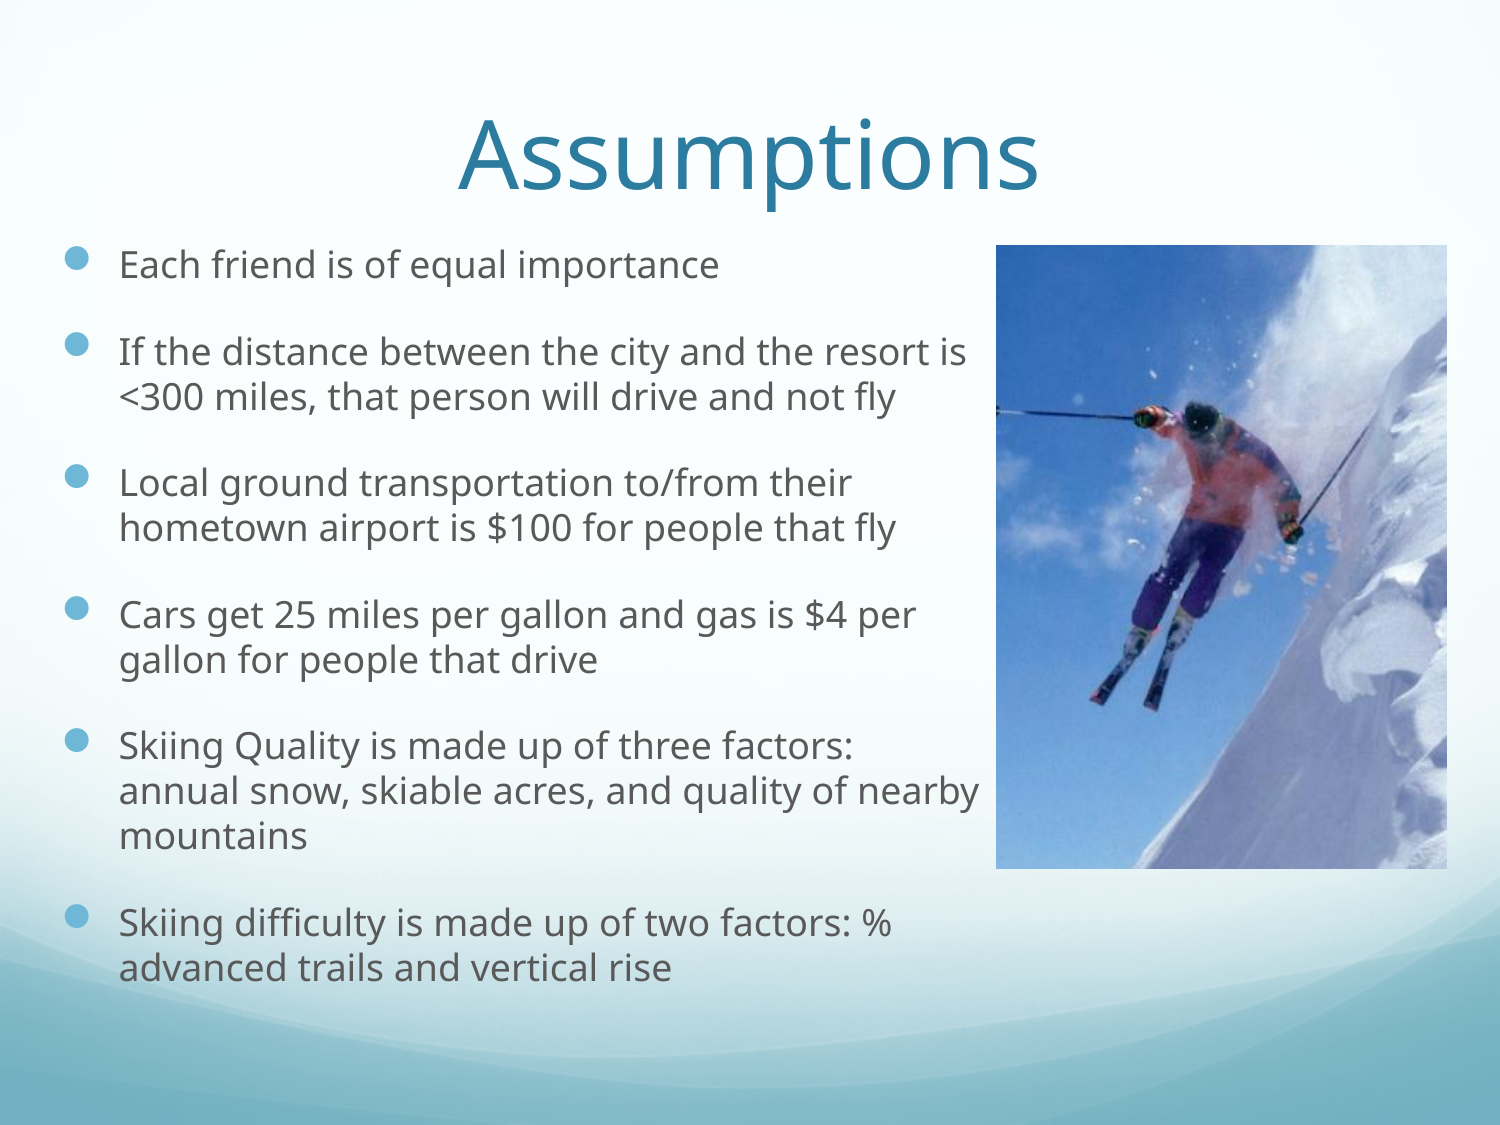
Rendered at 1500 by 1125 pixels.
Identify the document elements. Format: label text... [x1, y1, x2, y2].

list Each friend is of equal importance If the distance between the city and the resort is <300 miles, that person will drive and not fly Local ground transportation to/from their hometown airport is $100 for people that fly Cars get 25 miles per gallon and gas is $4 per gallon for people that drive Skiing Quality is made up of three factors: annual snow, skiable acres, and quality of nearby mountains Skiing difficulty is made up of two factors: % advanced trails and vertical rise [46, 233, 997, 1055]
title Assumptions [90, 0, 1410, 217]
picture [995, 245, 1448, 870]
